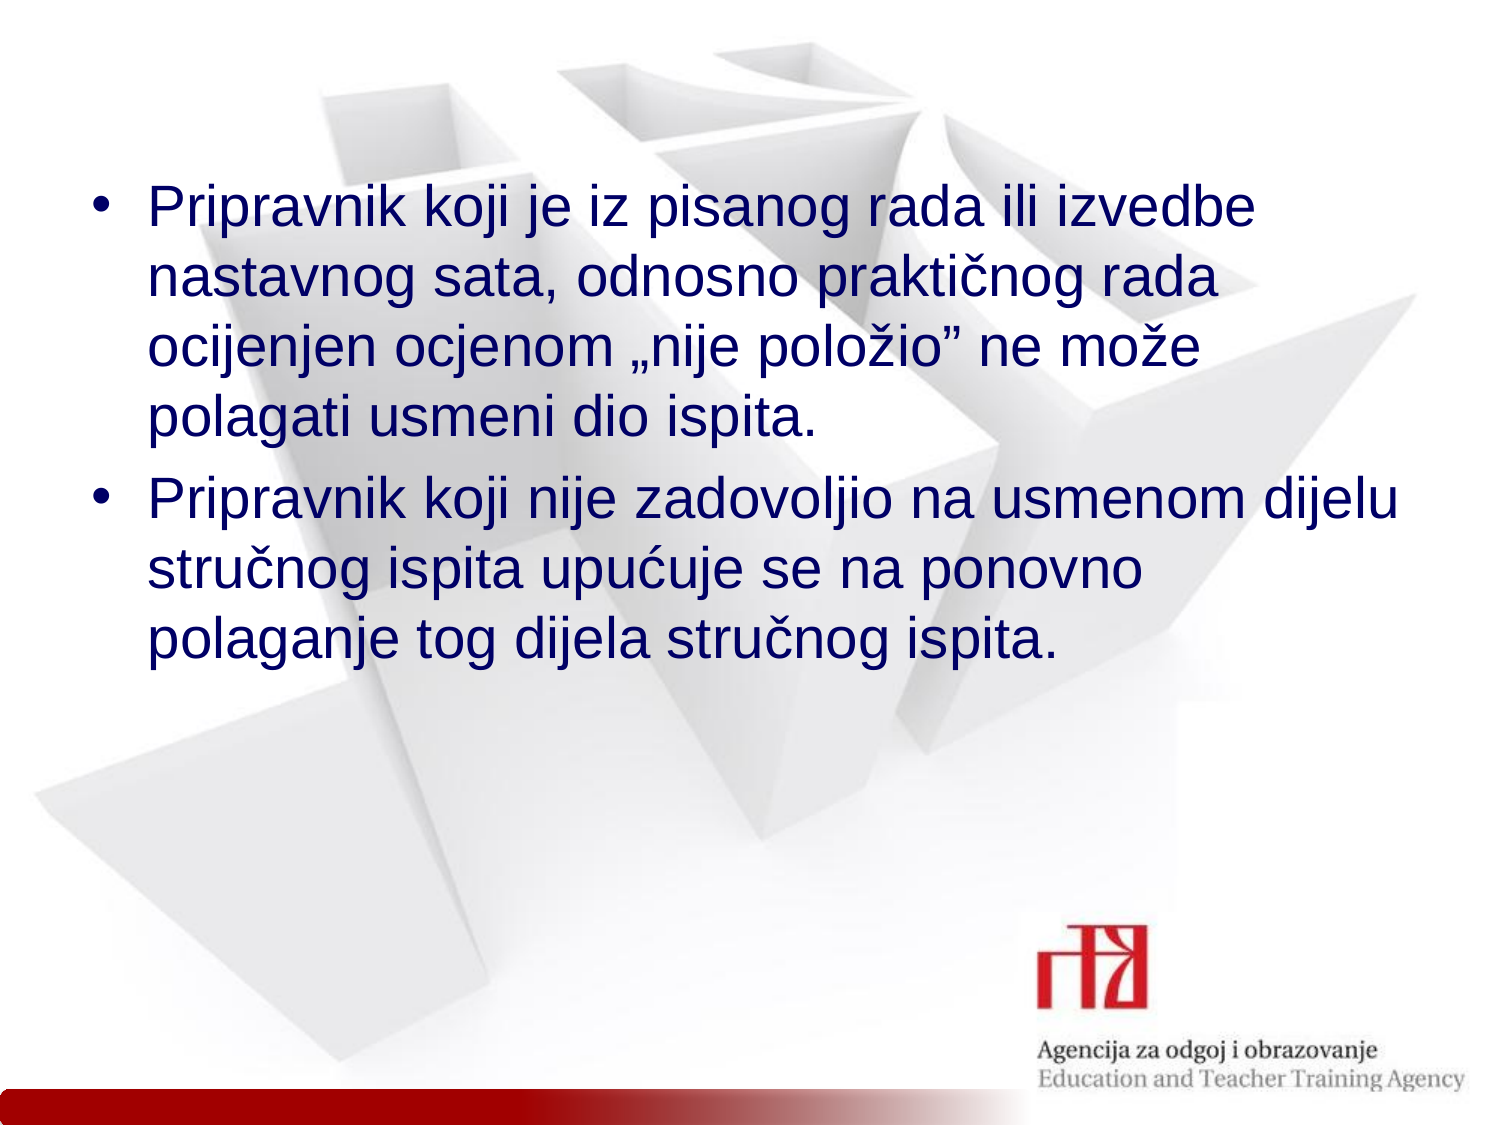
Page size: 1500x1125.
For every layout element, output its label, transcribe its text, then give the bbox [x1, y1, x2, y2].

list Pripravnik koji je iz pisanog rada ili izvedbe nastavnog sata, odnosno praktičnog rada ocijenjen ocjenom „nije položio” ne može polagati usmeni dio ispita. Pripravnik koji nije zadovoljio na usmenom dijelu stručnog ispita upućuje se na ponovno polaganje tog dijela stručnog ispita. [76, 160, 1427, 904]
picture [5, 0, 1495, 1125]
